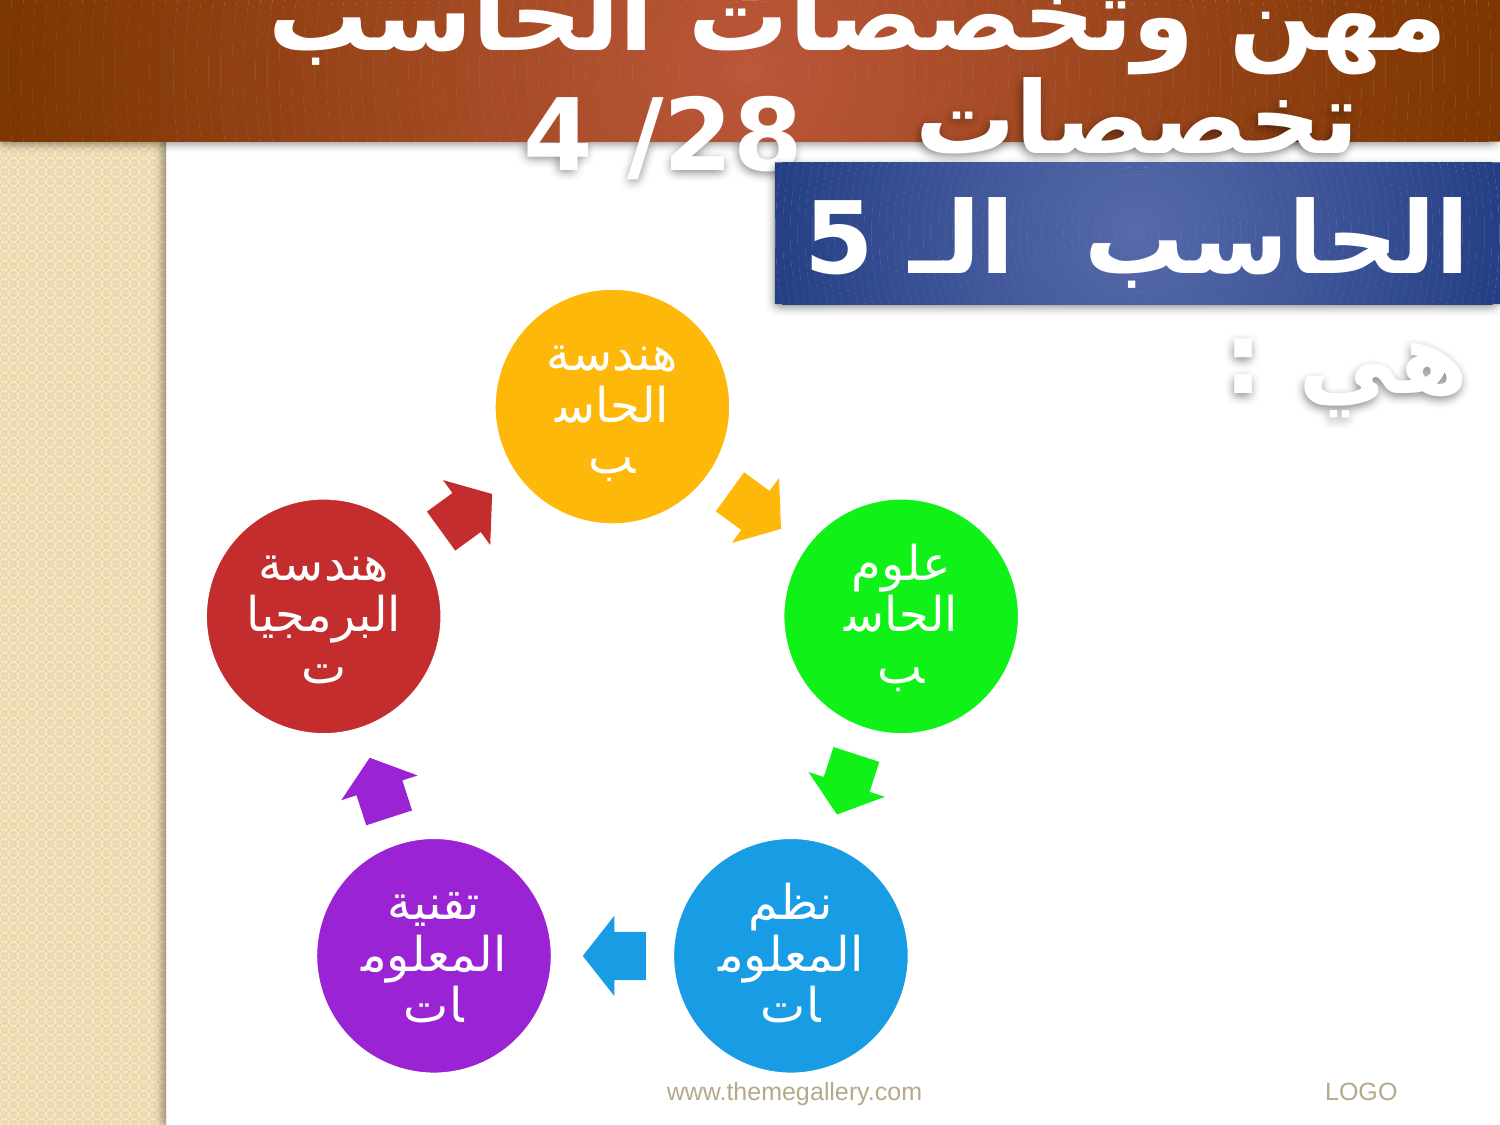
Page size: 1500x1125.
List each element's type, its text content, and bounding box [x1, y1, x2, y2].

footer LOGO [937, 1034, 1413, 1113]
text_box مهن وتخصصات الحاسب 28/ 4 [0, 0, 1500, 142]
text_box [0, 287, 1276, 1076]
slide_number www.themegallery.com [587, 1087, 937, 1113]
text_box تخصصات الحاسب الـ 5 هي : [774, 162, 1500, 305]
